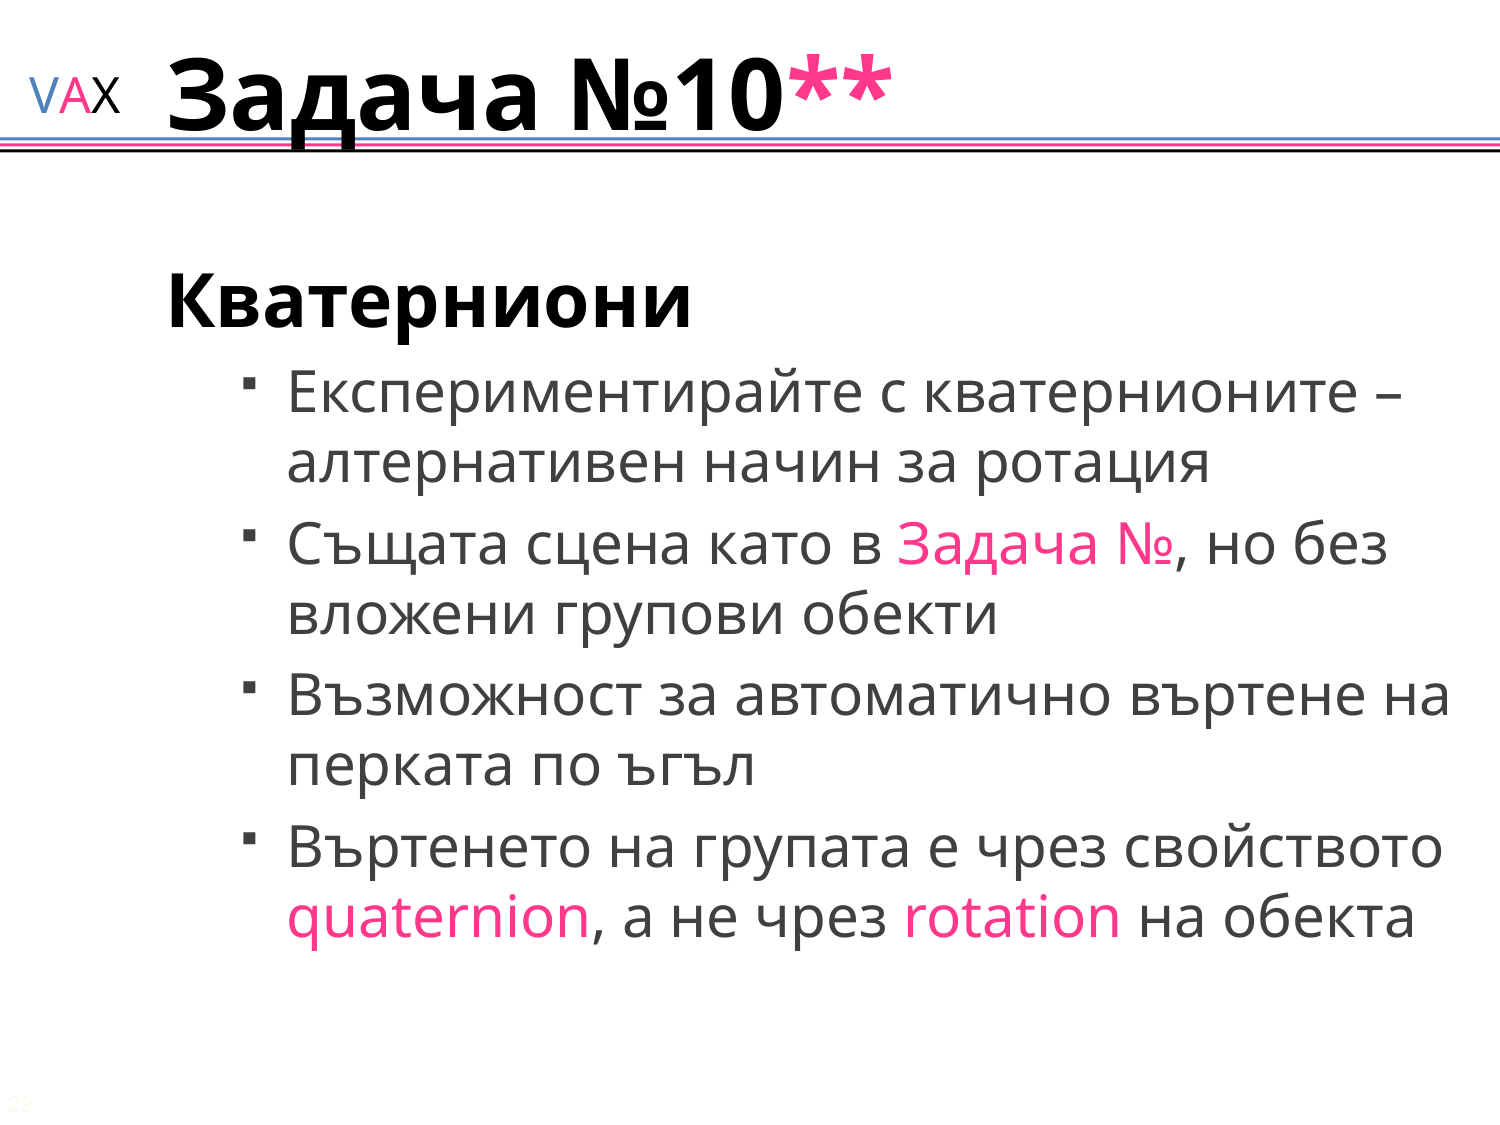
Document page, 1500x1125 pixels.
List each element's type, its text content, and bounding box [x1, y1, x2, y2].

title Задача №10** [0, 37, 1500, 144]
